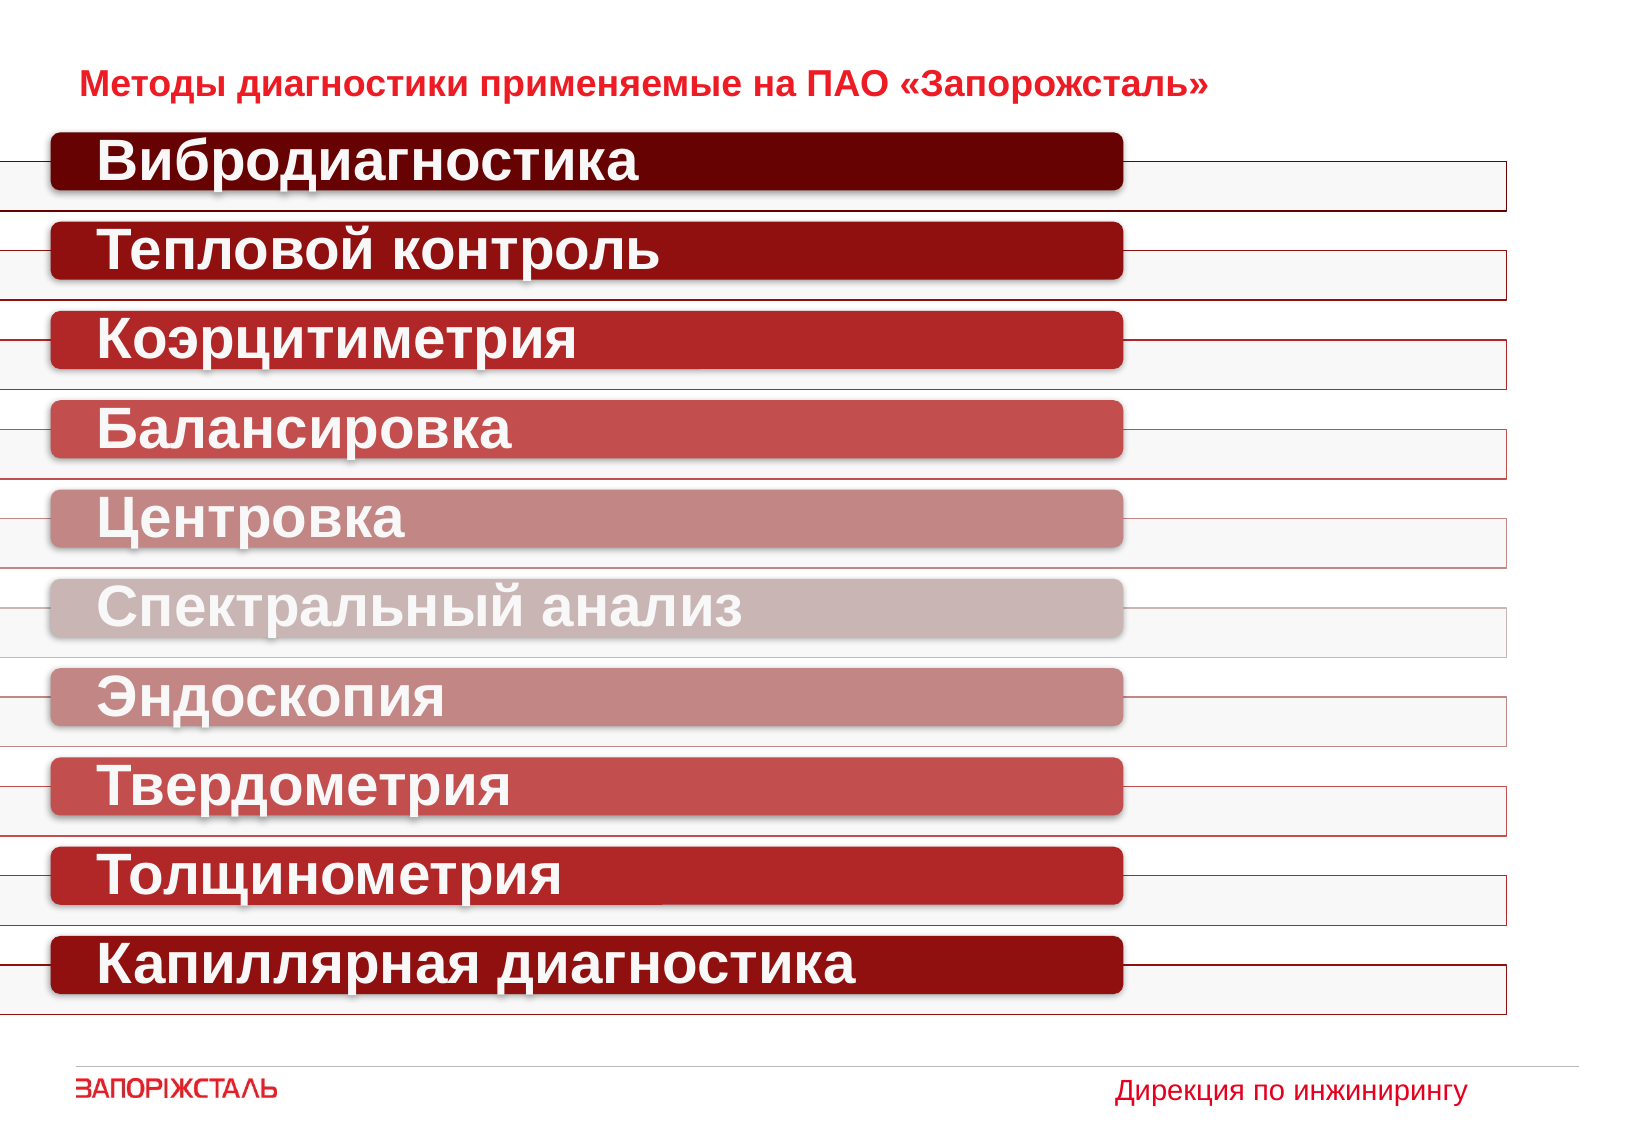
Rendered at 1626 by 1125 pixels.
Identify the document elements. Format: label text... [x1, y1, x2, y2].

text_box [0, 103, 1507, 1044]
title Методы диагностики применяемые на ПАО «Запорожсталь» [79, 58, 1338, 101]
picture [76, 1078, 277, 1098]
